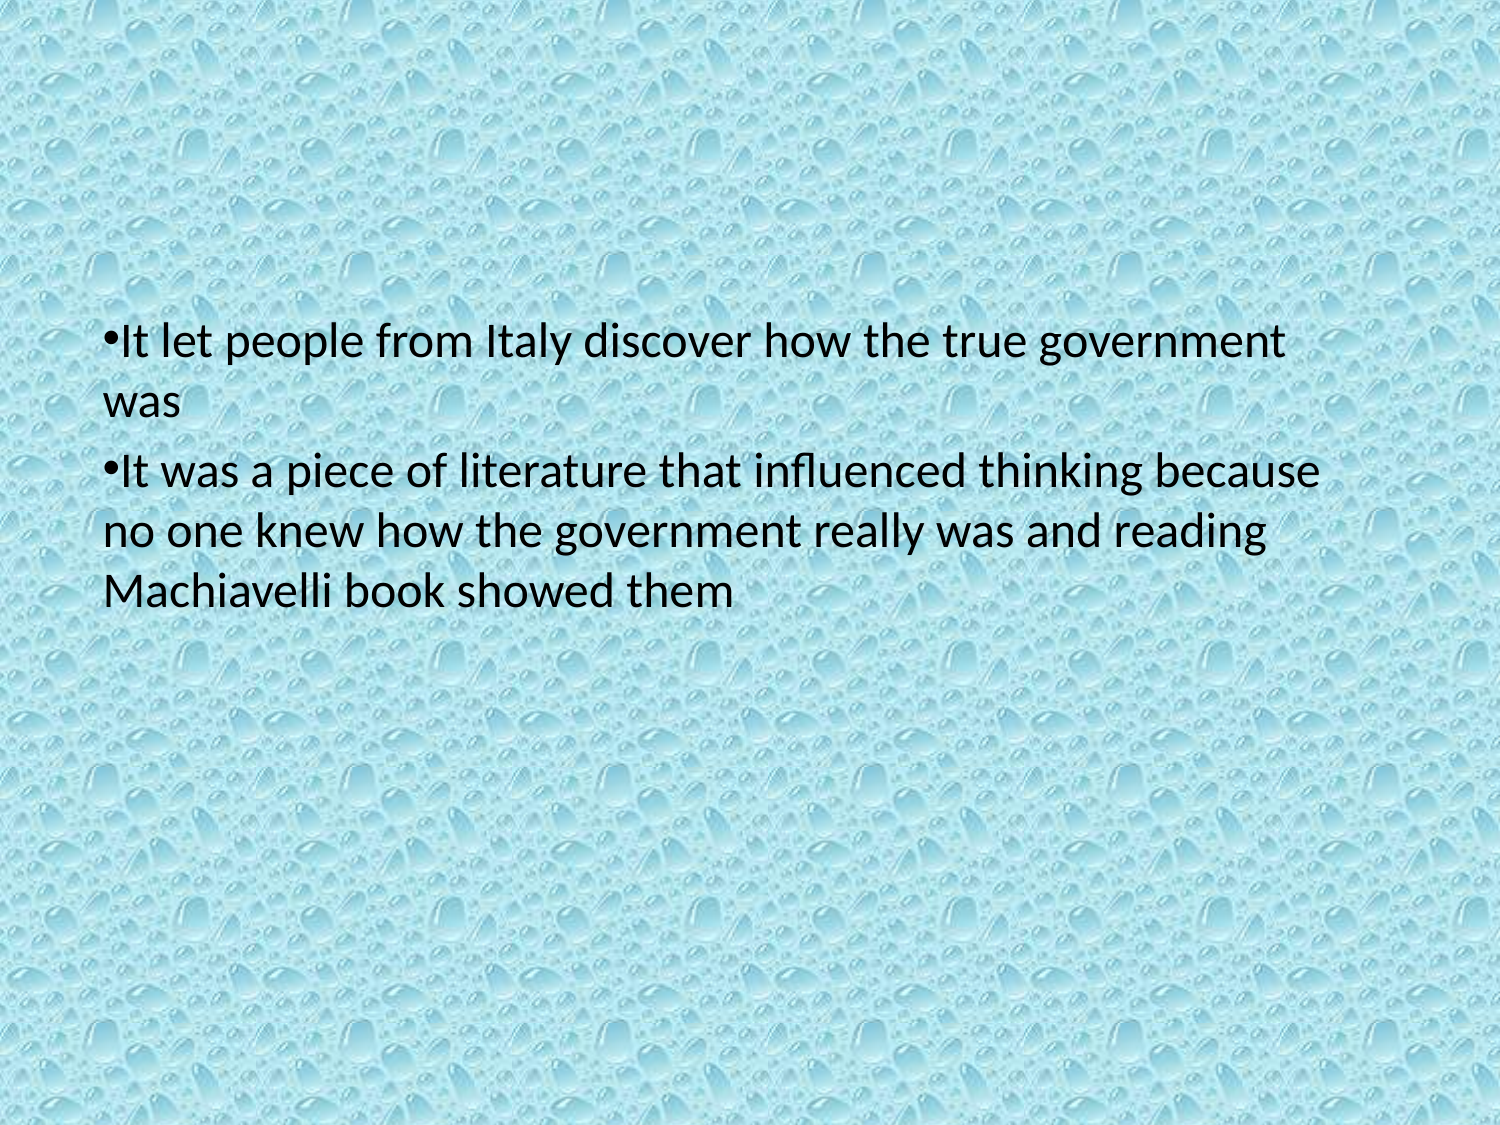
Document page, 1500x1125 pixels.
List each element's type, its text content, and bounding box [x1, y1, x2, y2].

picture [0, 0, 1500, 1125]
subtitle It let people from Italy discover how the true government was It was a piece of literature that influenced thinking because no one knew how the government really was and reading Machiavelli book showed them [87, 299, 1388, 725]
